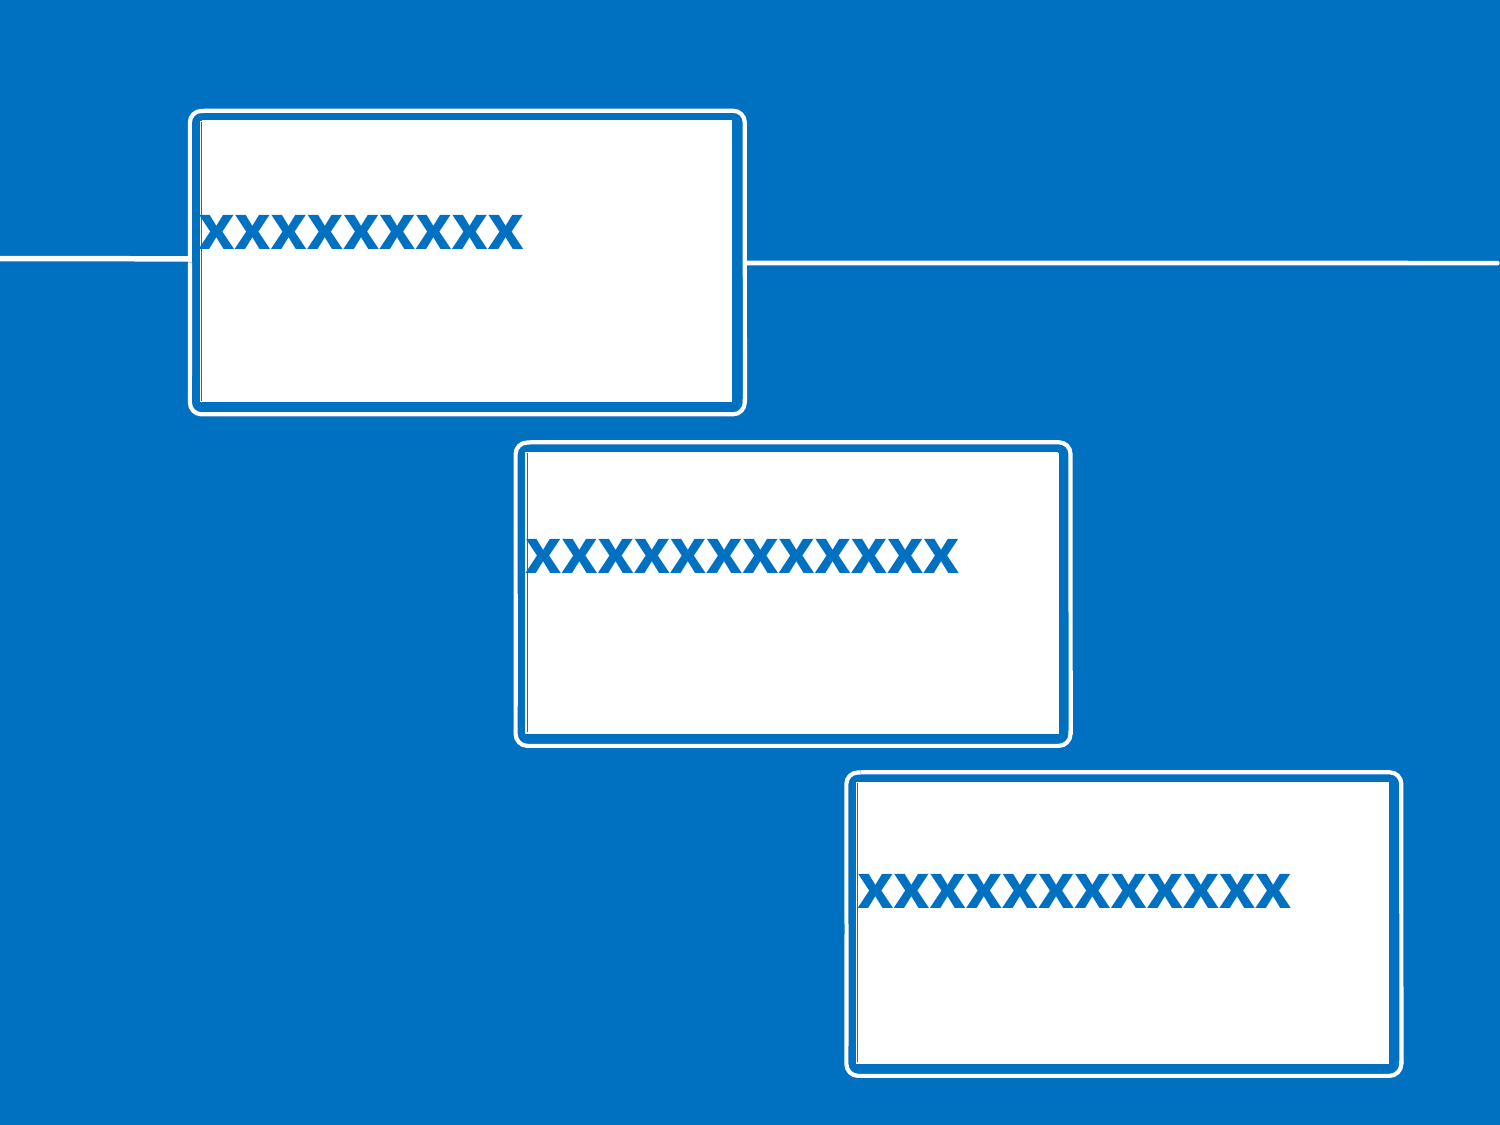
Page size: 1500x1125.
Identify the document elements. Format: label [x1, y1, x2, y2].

text_box [180, 110, 746, 415]
text_box [506, 441, 1072, 747]
text_box [838, 771, 1402, 1077]
